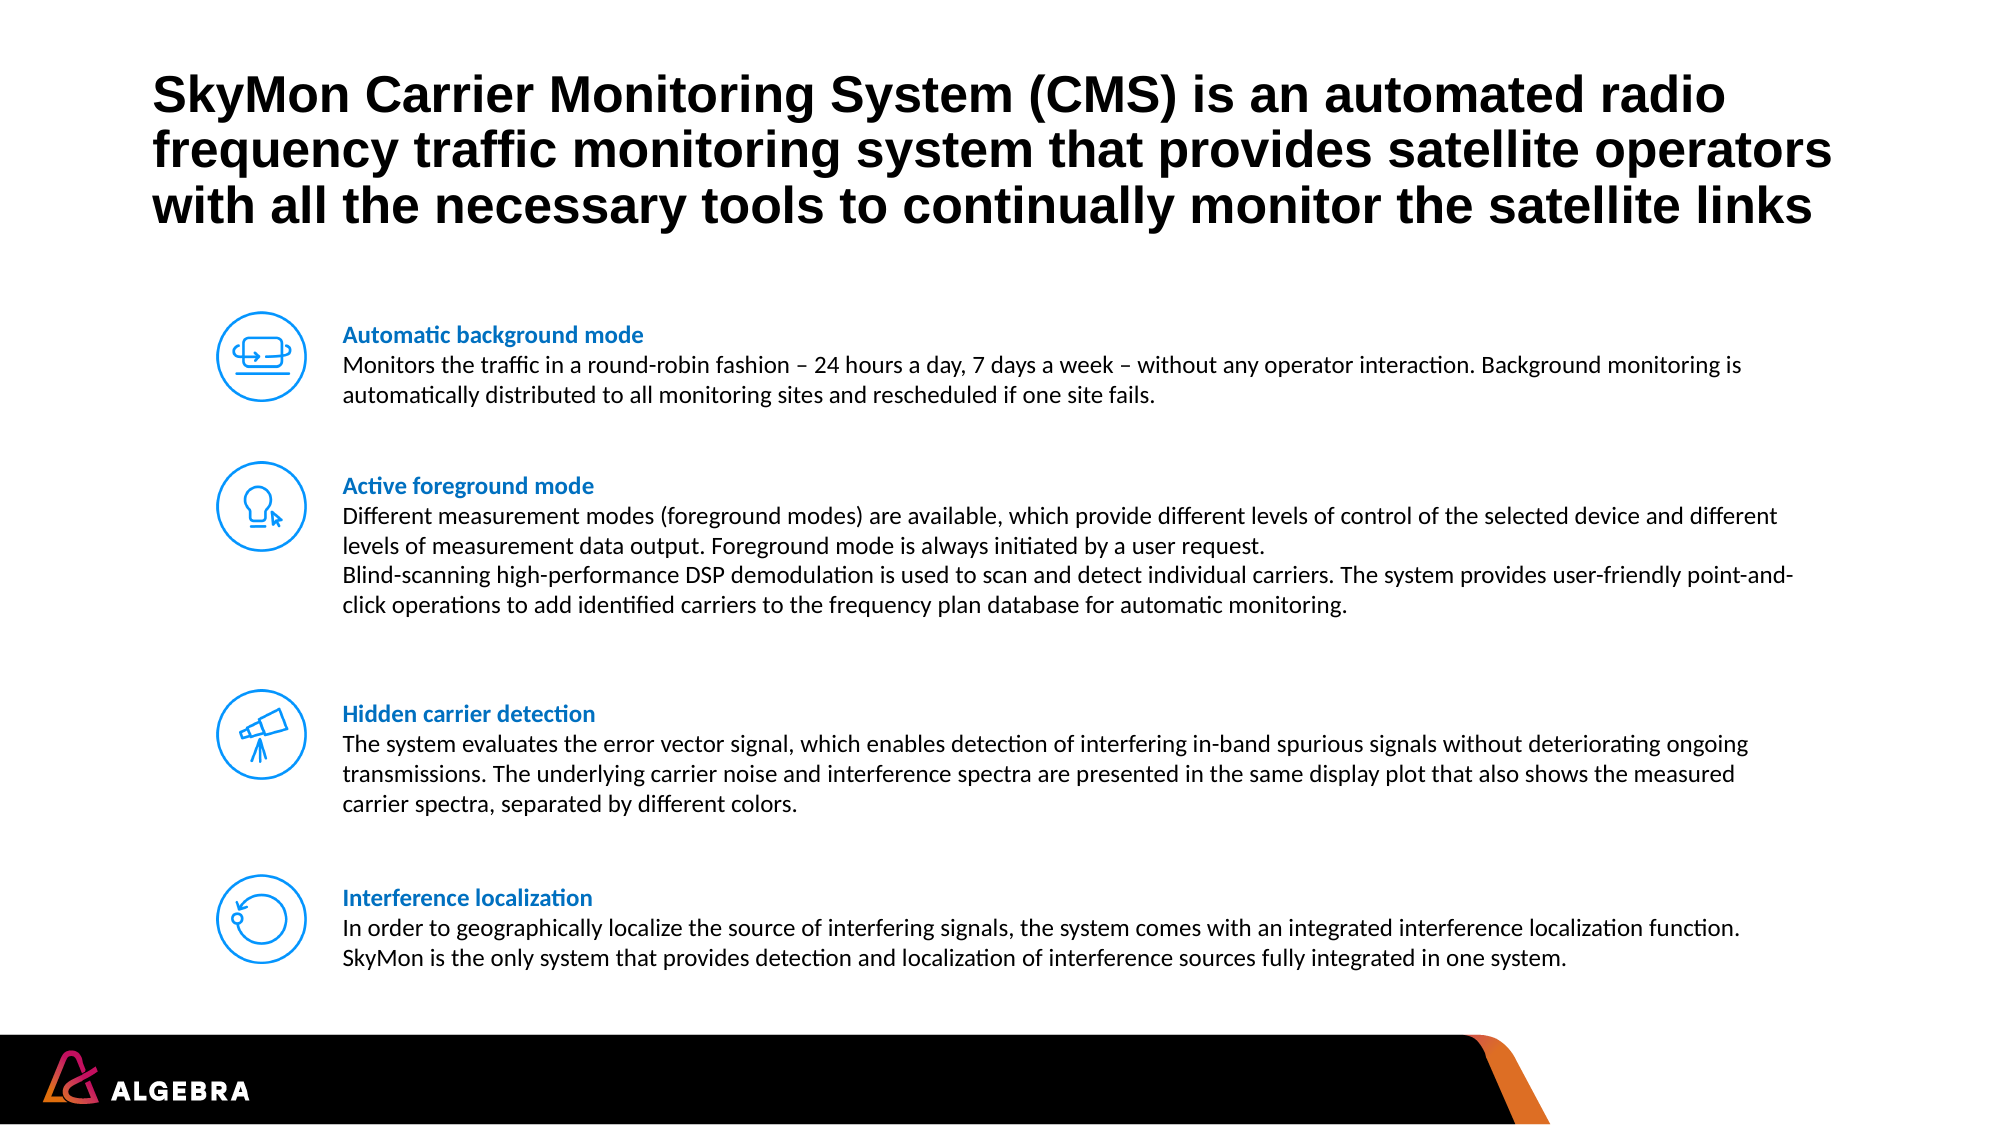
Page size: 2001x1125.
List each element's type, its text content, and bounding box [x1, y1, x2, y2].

title SkyMon Carrier Monitoring System (CMS) is an automated radio frequency traffic monitoring system that provides satellite operators with all the necessary tools to continually monitor the satellite links [137, 59, 1863, 278]
picture [0, 1034, 1733, 1125]
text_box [216, 874, 1825, 984]
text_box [216, 461, 1825, 650]
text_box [216, 311, 1825, 422]
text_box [216, 689, 1825, 834]
